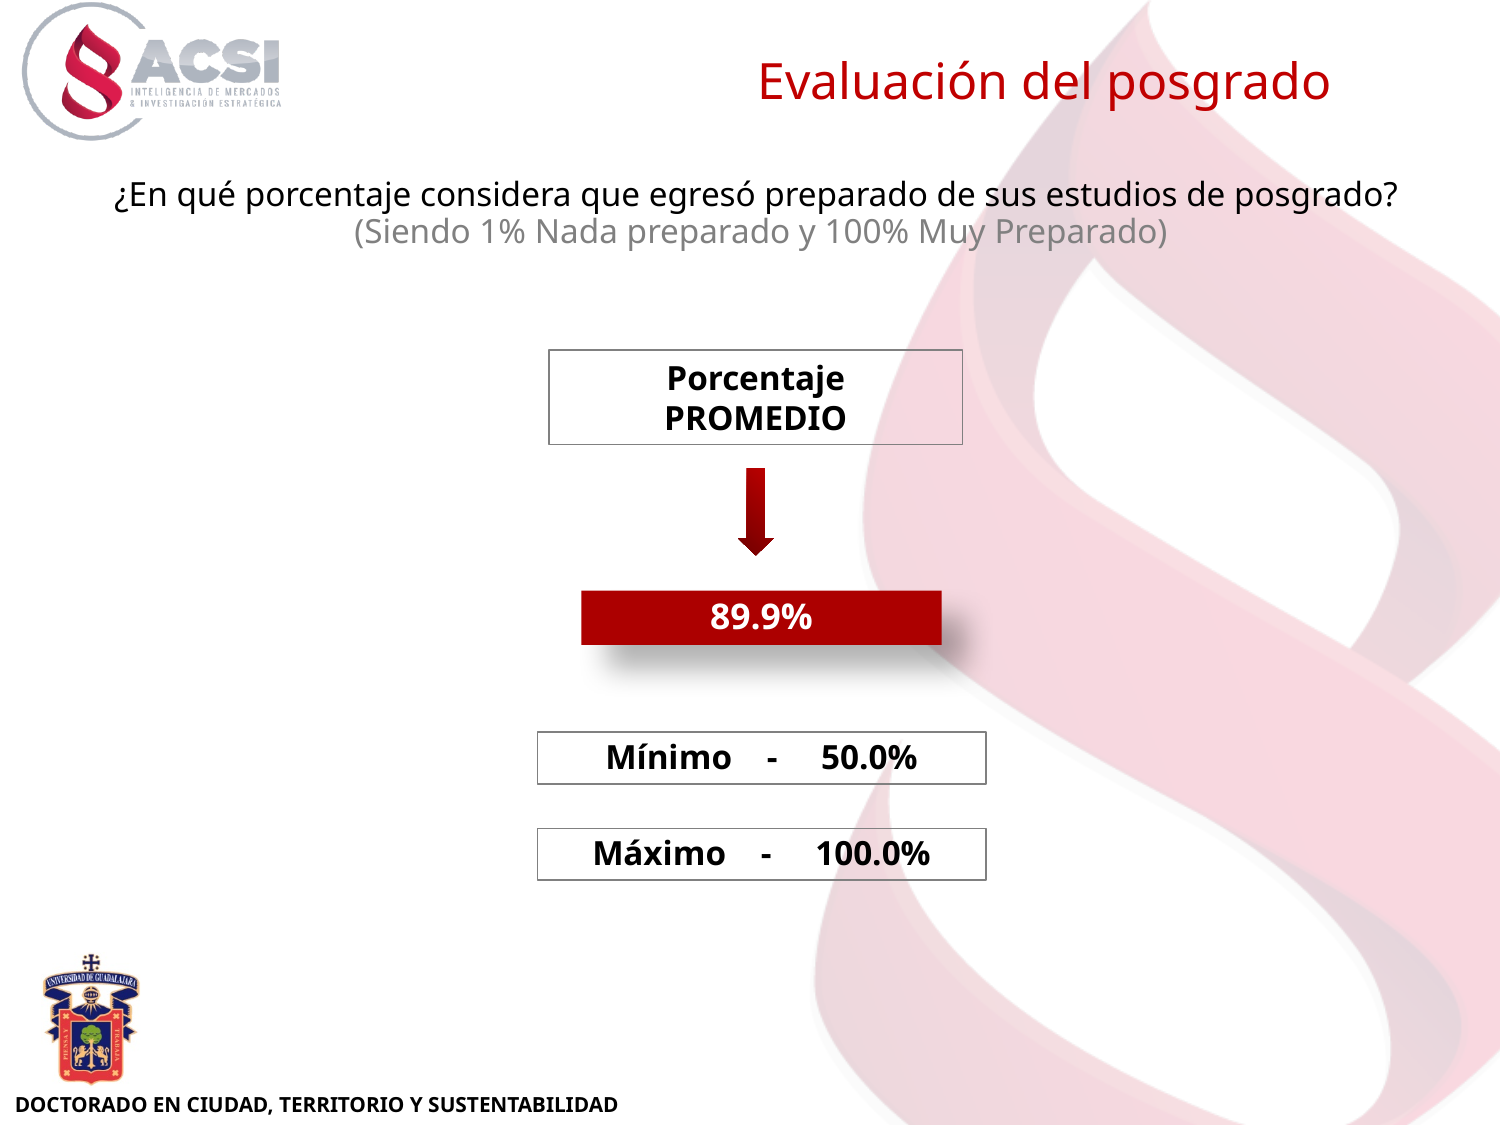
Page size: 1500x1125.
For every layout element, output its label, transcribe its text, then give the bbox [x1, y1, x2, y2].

text_box Mínimo - 50.0% [537, 732, 986, 785]
picture [41, 952, 141, 1088]
text_box Porcentaje PROMEDIO [549, 349, 963, 445]
text_box Máximo - 100.0% [537, 828, 986, 881]
text_box 89.9% [581, 590, 942, 645]
text_box ¿En qué porcentaje considera que egresó preparado de sus estudios de posgrado? (Siendo 1% Nada preparado y 100% Muy Preparado) [26, 169, 1497, 259]
picture [10, 0, 292, 159]
text_box [738, 468, 774, 556]
text_box Evaluación del posgrado [589, 42, 1500, 118]
